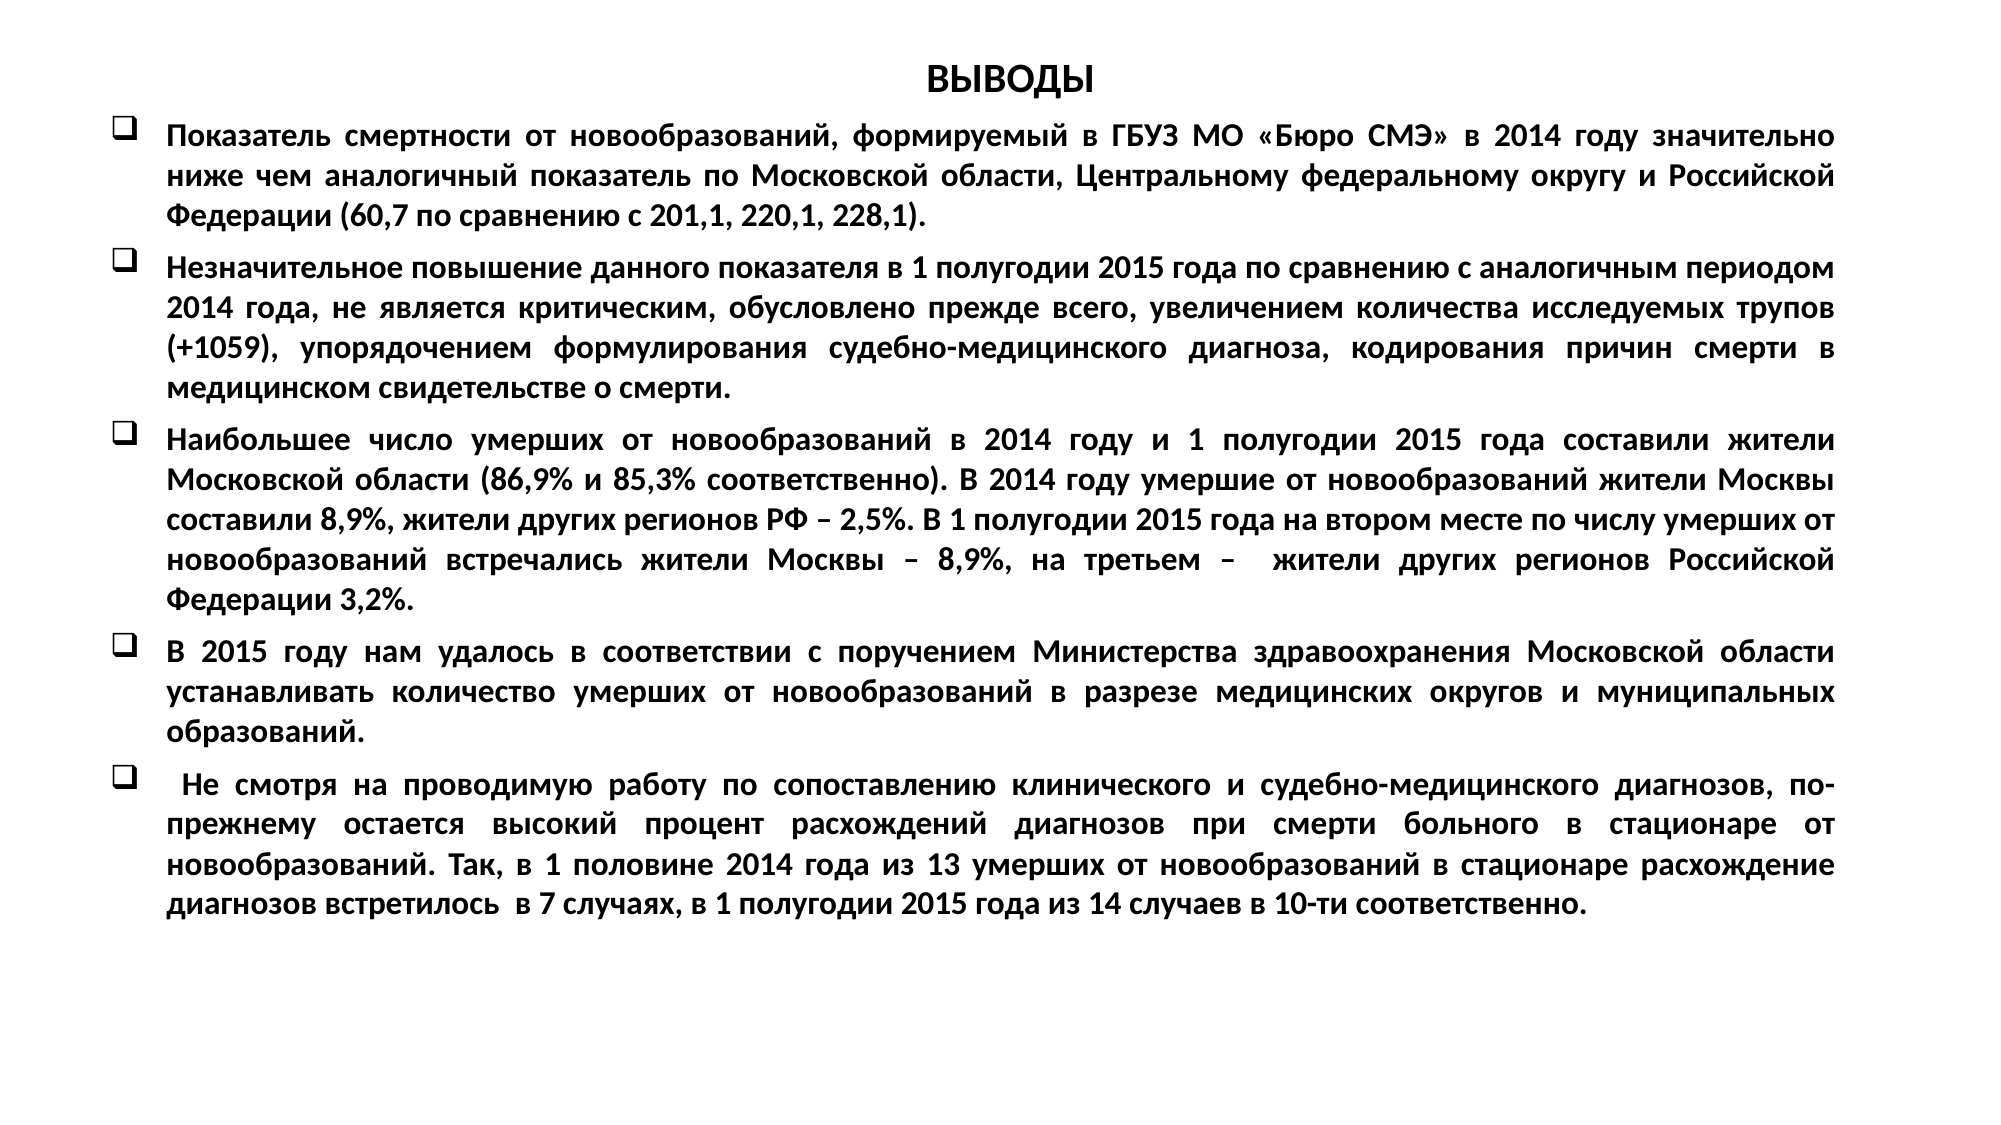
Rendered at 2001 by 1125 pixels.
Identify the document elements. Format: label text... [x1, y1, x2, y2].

text_box ВЫВОДЫ Показатель смертности от новообразований, формируемый в ГБУЗ МО «Бюро СМЭ» в 2014 году значительно ниже чем аналогичный показатель по Московской области, Центральному федеральному округу и Российской Федерации (60,7 по сравнению с 201,1, 220,1, 228,1). Незначительное повышение данного показателя в 1 полугодии 2015 года по сравнению с аналогичным периодом 2014 года, не является критическим, обусловлено прежде всего, увеличением количества исследуемых трупов (+1059), упорядочением формулирования судебно-медицинского диагноза, кодирования причин смерти в медицинском свидетельстве о смерти. Наибольшее число умерших от новообразований в 2014 году и 1 полугодии 2015 года составили жители Московской области (86,9% и 85,3% соответственно). В 2014 году умершие от новообразований жители Москвы составили 8,9%, жители других регионов РФ – 2,5%. В 1 полугодии 2015 года на втором месте по числу умерших от новообразований встречались жители Москвы – 8,9%, на третьем – жители других регионов Российской Федерации 3,2%. В 2015 году нам удалось в соответствии с поручением Министерства здравоохранения Московской области устанавливать количество умерших от новообразований в разрезе медицинских округов и муниципальных образований. Не смотря на проводимую работу по сопоставлению клинического и судебно-медицинского диагнозов, по-прежнему остается высокий процент расхождений диагнозов при смерти больного в стационаре от новообразований. Так, в 1 половине 2014 года из 13 умерших от новообразований в стационаре расхождение диагнозов встретилось в 7 случаях, в 1 полугодии 2015 года из 14 случаев в 10-ти соответственно. [95, 39, 1853, 929]
